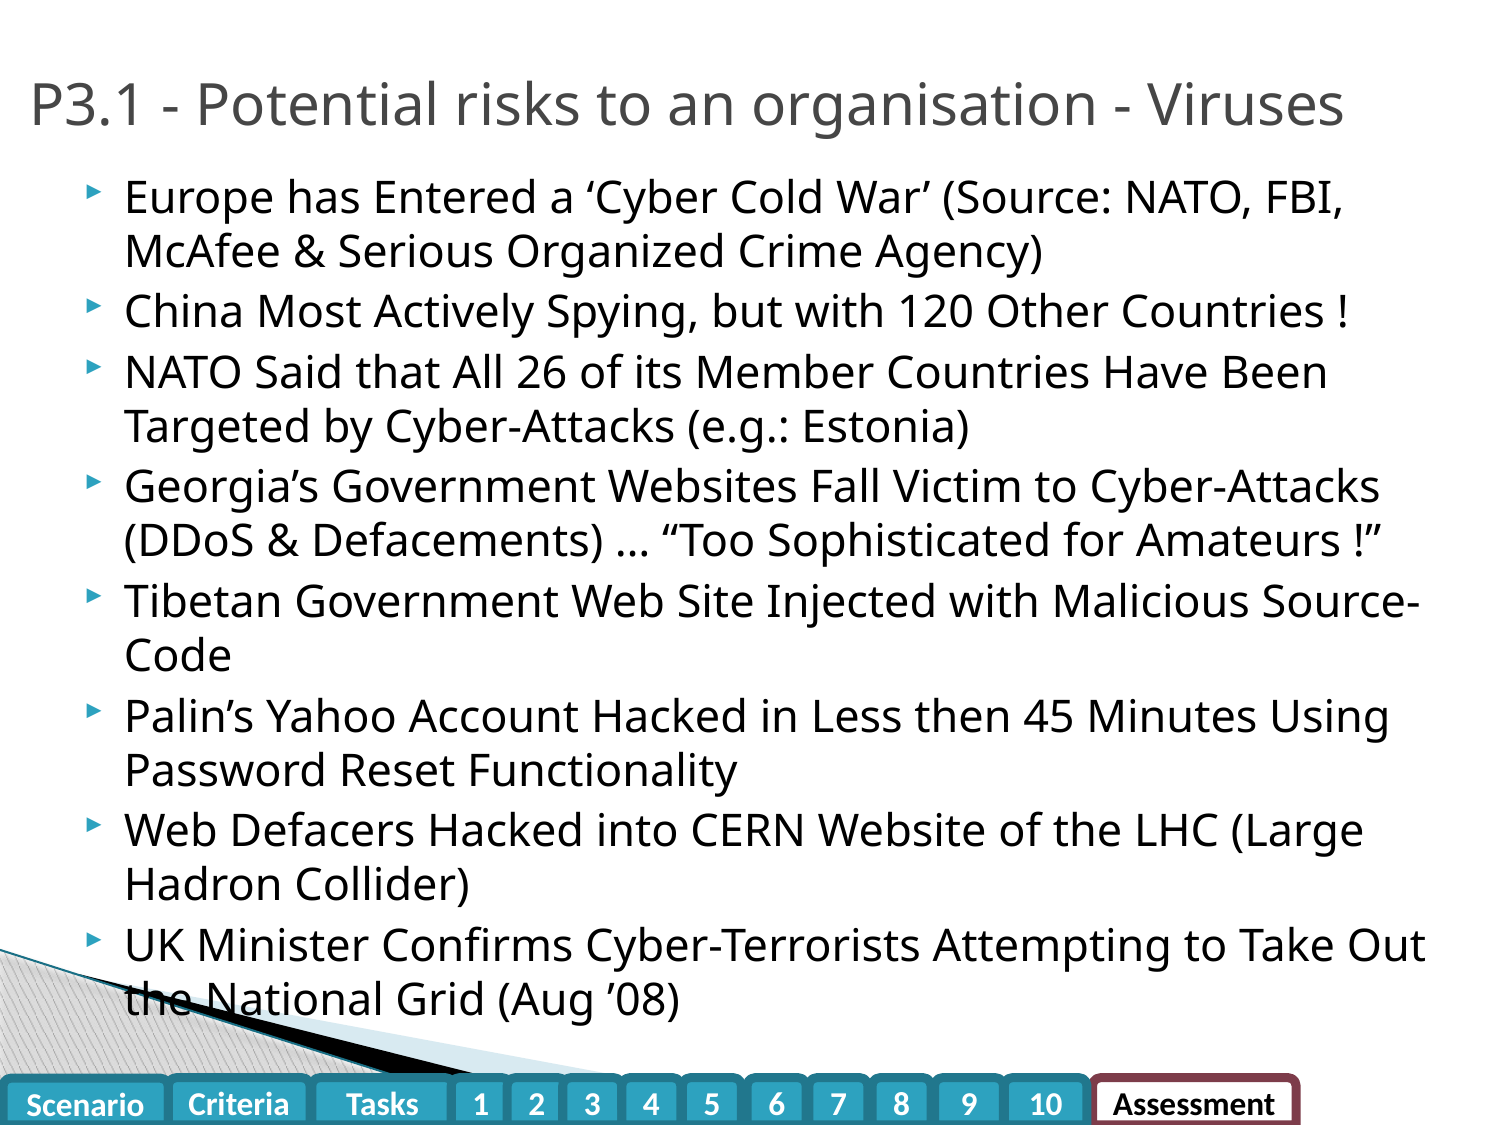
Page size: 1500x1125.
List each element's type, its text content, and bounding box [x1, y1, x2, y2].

text_box P3.1 - Potential risks to an organisation - Viruses [29, 42, 1472, 138]
list Europe has Entered a ‘Cyber Cold War’ (Source: NATO, FBI, McAfee & Serious Organized Crime Agency) China Most Actively Spying, but with 120 Other Countries ! NATO Said that All 26 of its Member Countries Have Been Targeted by Cyber-Attacks (e.g.: Estonia) Georgia’s Government Websites Fall Victim to Cyber-Attacks (DDoS & Defacements) … “Too Sophisticated for Amateurs !” Tibetan Government Web Site Injected with Malicious Source-Code Palin’s Yahoo Account Hacked in Less then 45 Minutes Using Password Reset Functionality Web Defacers Hacked into CERN Website of the LHC (Large Hadron Collider) UK Minister Confirms Cyber-Terrorists Attempting to Take Out the National Grid (Aug ’08) [52, 160, 1459, 1047]
